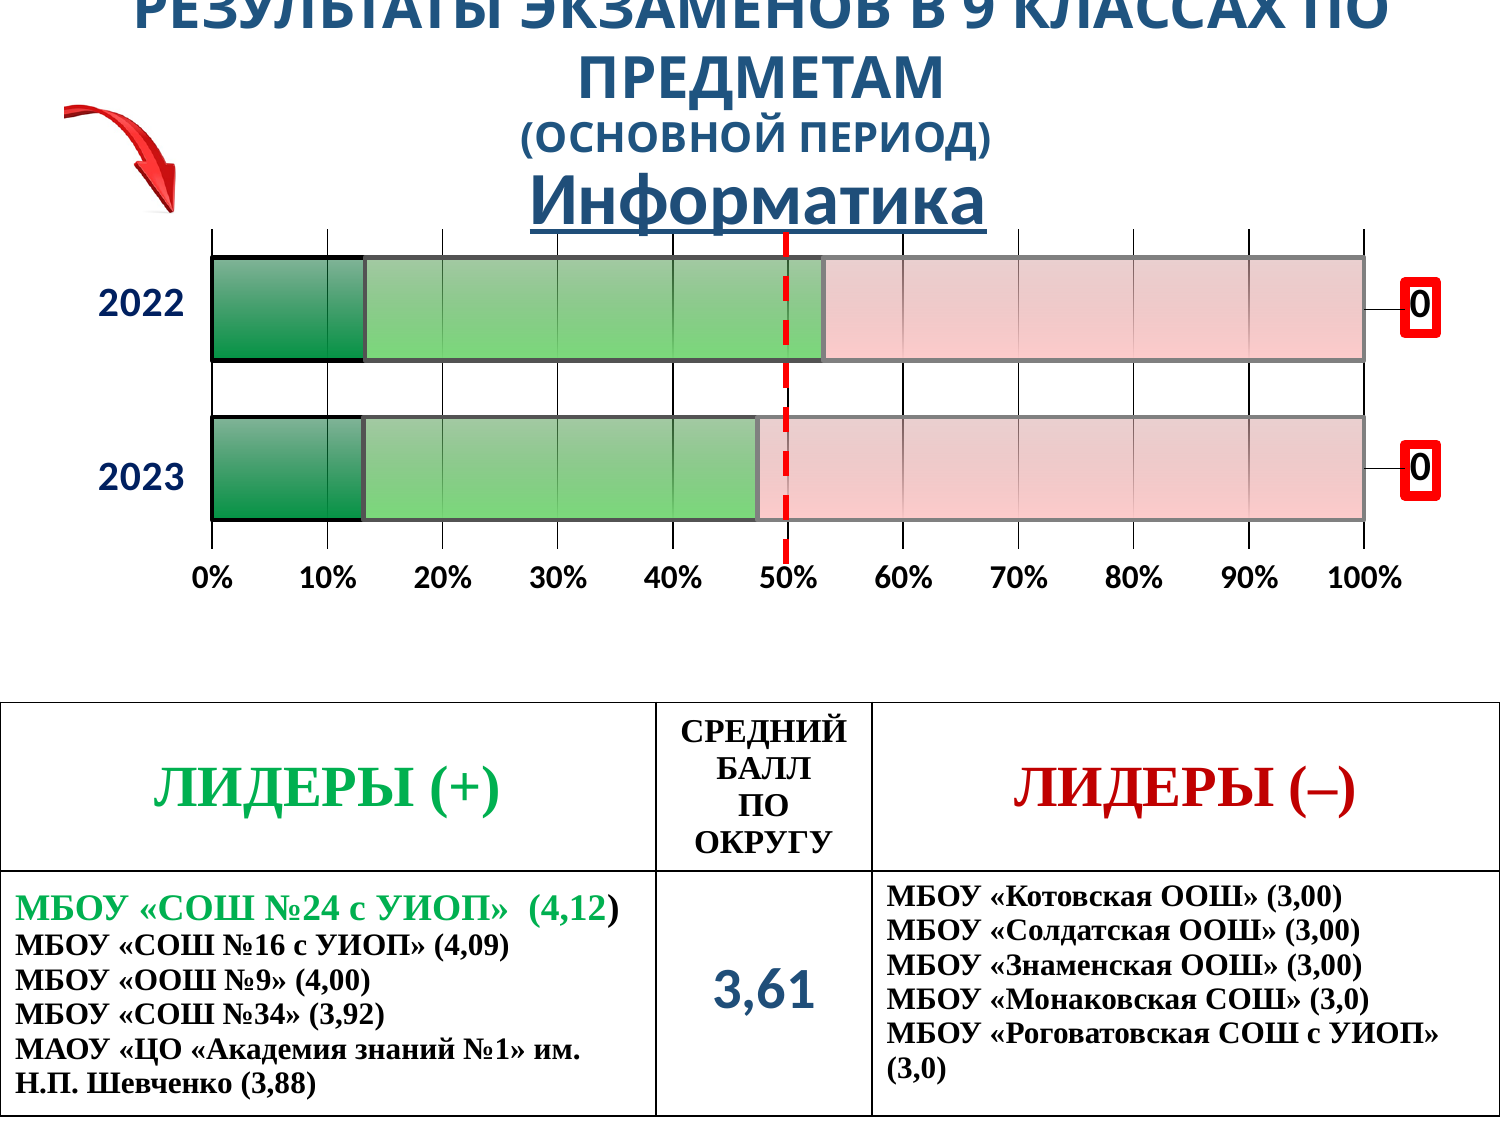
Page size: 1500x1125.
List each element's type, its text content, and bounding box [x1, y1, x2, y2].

table_cell МБОУ «СОШ №24 с УИОП» (4,12) МБОУ «СОШ №16 с УИОП» (4,09) МБОУ «ООШ №9» (4,00) МБОУ «СОШ №34» (3,92) МАОУ «ЦО «Академия знаний №1» им. Н.П. Шевченко (3,88) [1, 872, 655, 1115]
table_header СРЕДНИЙ БАЛЛ ПО ОКРУГУ [657, 703, 871, 870]
chart [16, 143, 1484, 676]
table_header ЛИДЕРЫ (–) [873, 703, 1499, 870]
text_box РЕЗУЛЬТАТЫ ЭКЗАМЕНОВ В 9 КЛАССАХ ПО ПРЕДМЕТАМ (ОСНОВНОЙ ПЕРИОД) [23, 14, 1500, 116]
table_cell 3,61 [657, 872, 871, 1115]
table_cell МБОУ «Котовская ООШ» (3,00) МБОУ «Солдатская ООШ» (3,00) МБОУ «Знаменская ООШ» (3,00) МБОУ «Монаковская СОШ» (3,0) МБОУ «Роговатовская СОШ с УИОП» (3,0) [873, 872, 1499, 1115]
picture [64, 89, 195, 220]
table_header ЛИДЕРЫ (+) [1, 703, 655, 870]
